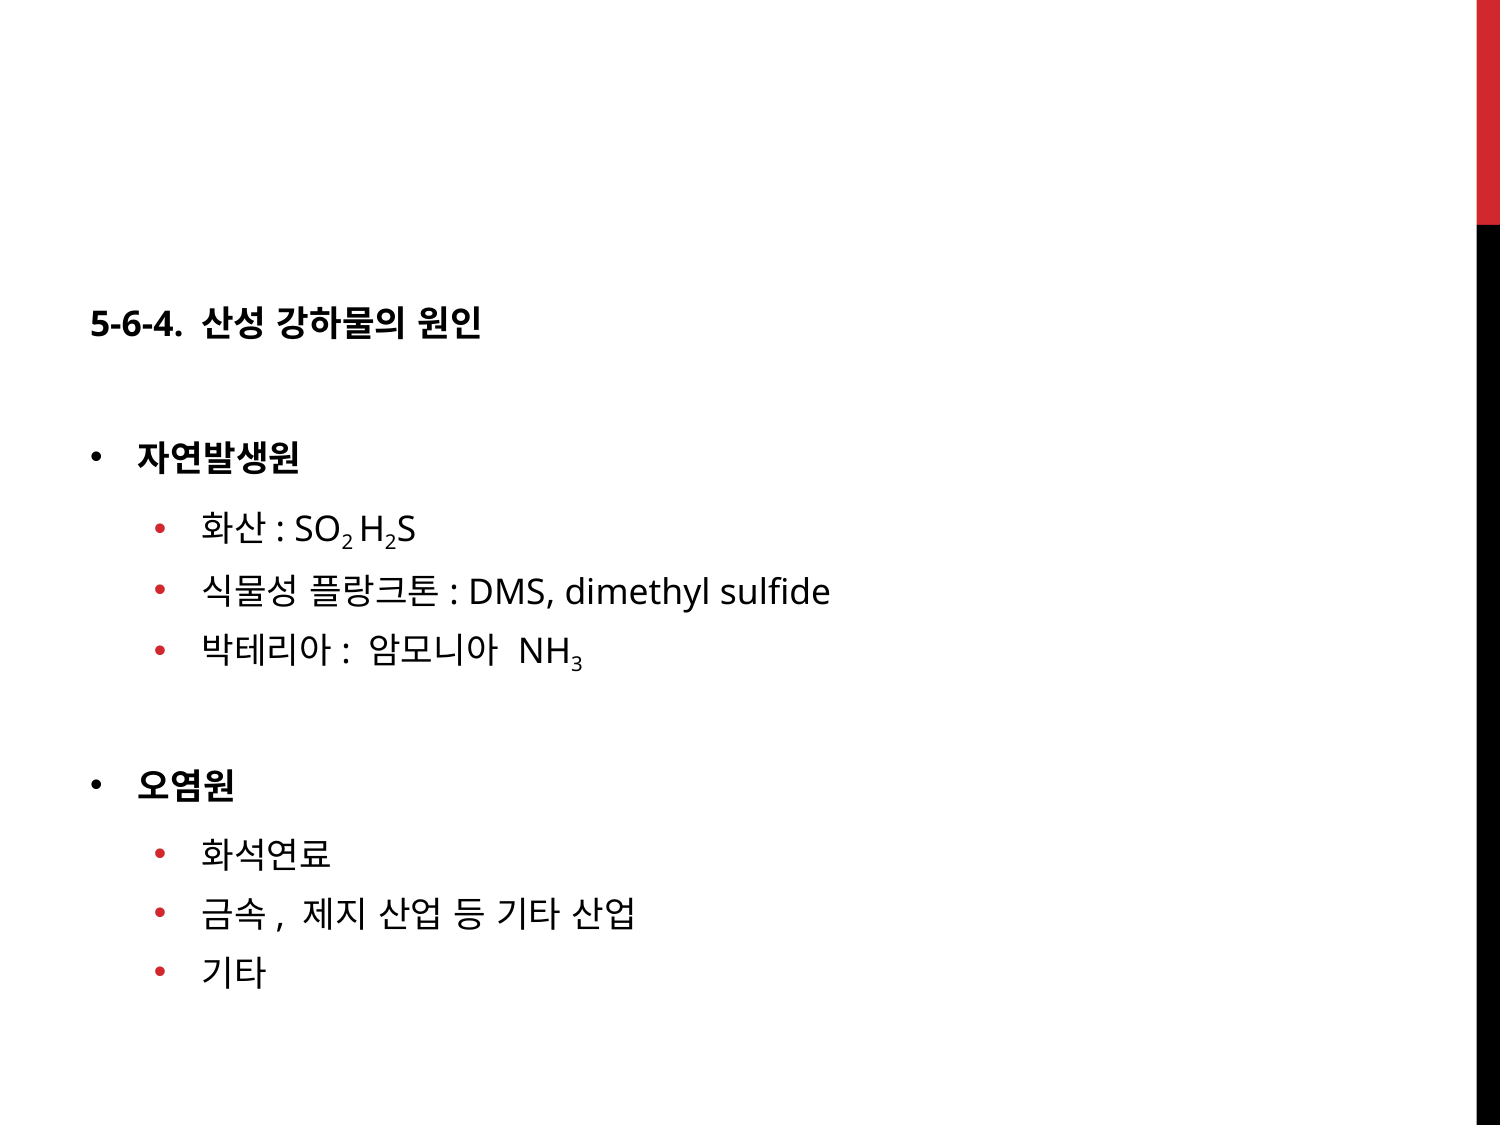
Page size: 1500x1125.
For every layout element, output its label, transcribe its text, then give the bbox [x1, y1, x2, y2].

list 5-6-4. 산성 강하물의 원인 자연발생원 화산: SO2 H2S 식물성 플랑크톤: DMS, dimethyl sulfide 박테리아: 암모니아 NH3 오염원 화석연료 금속, 제지 산업 등 기타 산업 기타 [75, 287, 1325, 1005]
